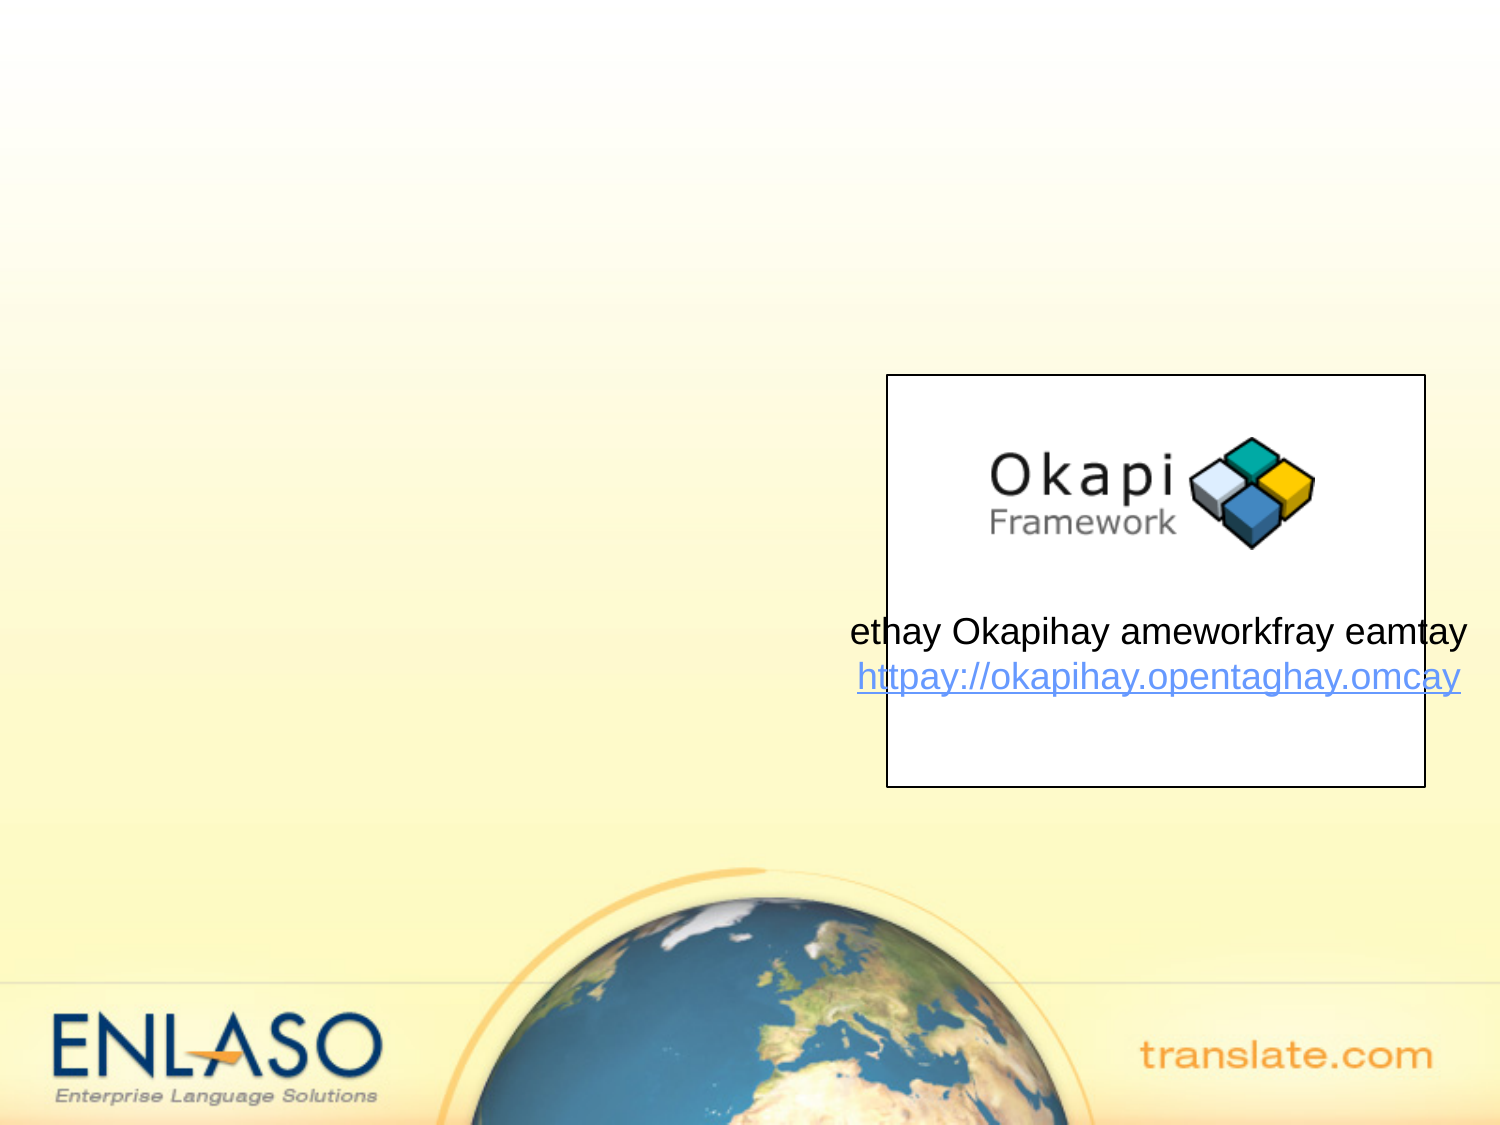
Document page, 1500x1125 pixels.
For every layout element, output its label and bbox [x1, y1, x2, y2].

picture [0, 0, 1500, 1125]
text_box [887, 374, 1426, 788]
